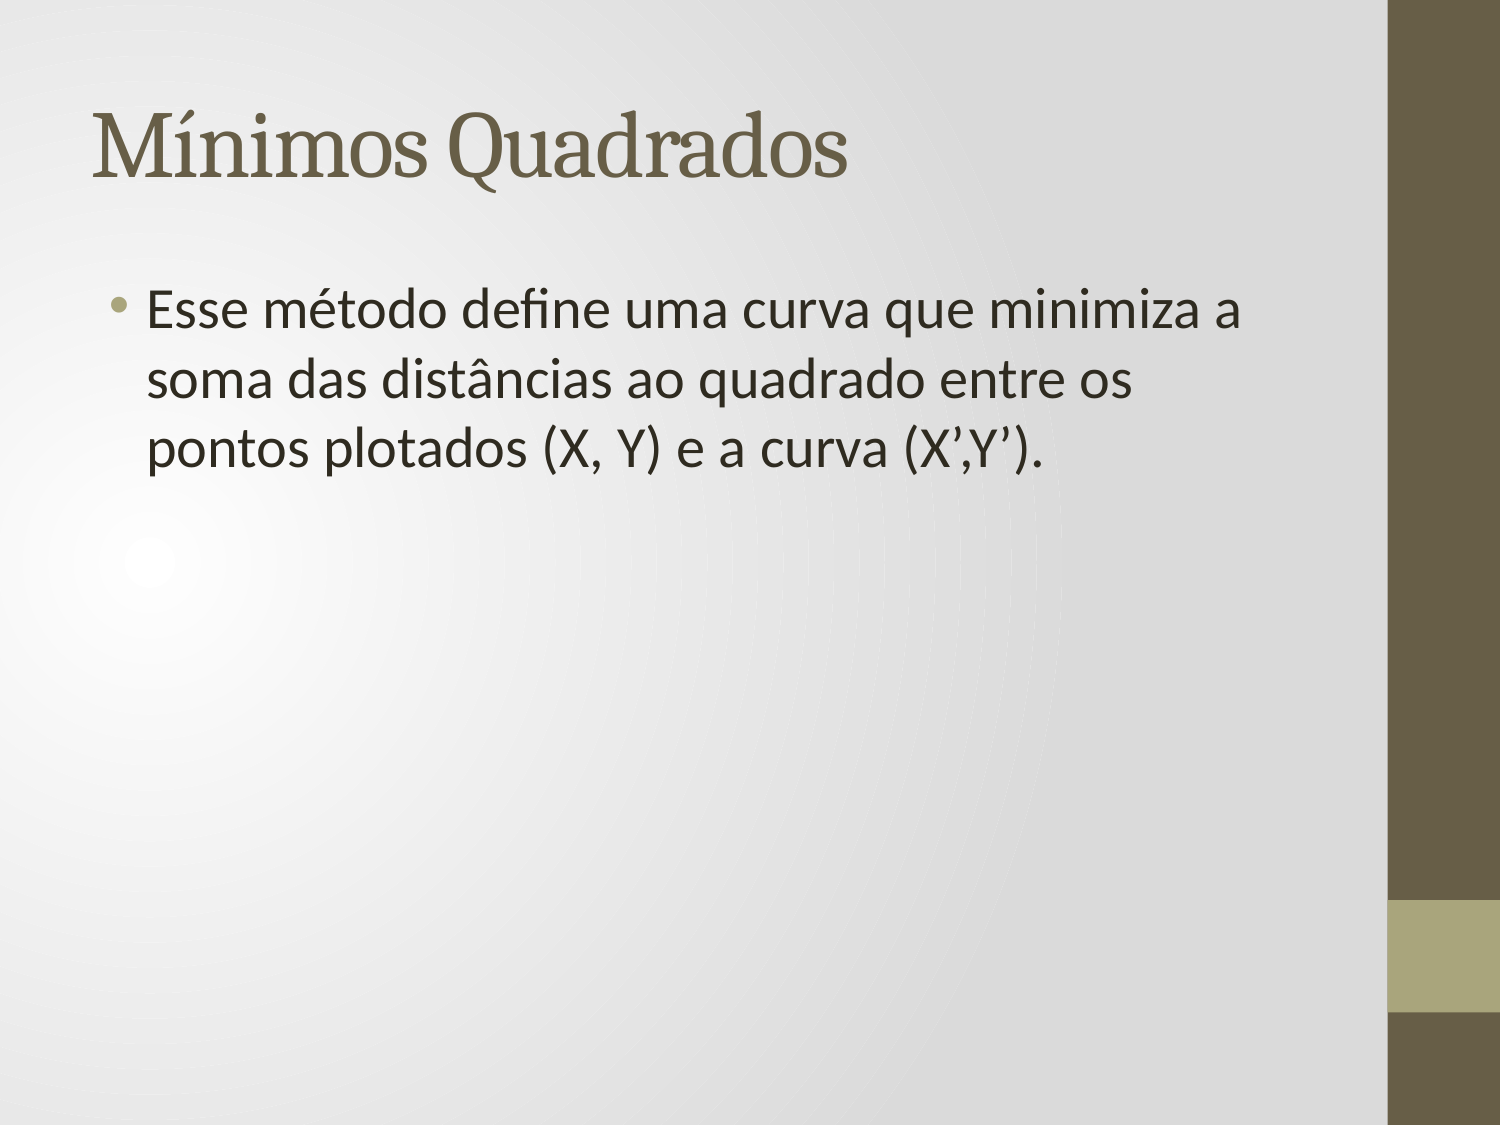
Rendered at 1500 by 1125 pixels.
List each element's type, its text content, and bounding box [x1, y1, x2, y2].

title Mínimos Quadrados [75, 45, 1325, 233]
list Esse método define uma curva que minimiza a soma das distâncias ao quadrado entre os pontos plotados (X, Y) e a curva (X’,Y’). [75, 262, 1325, 1050]
